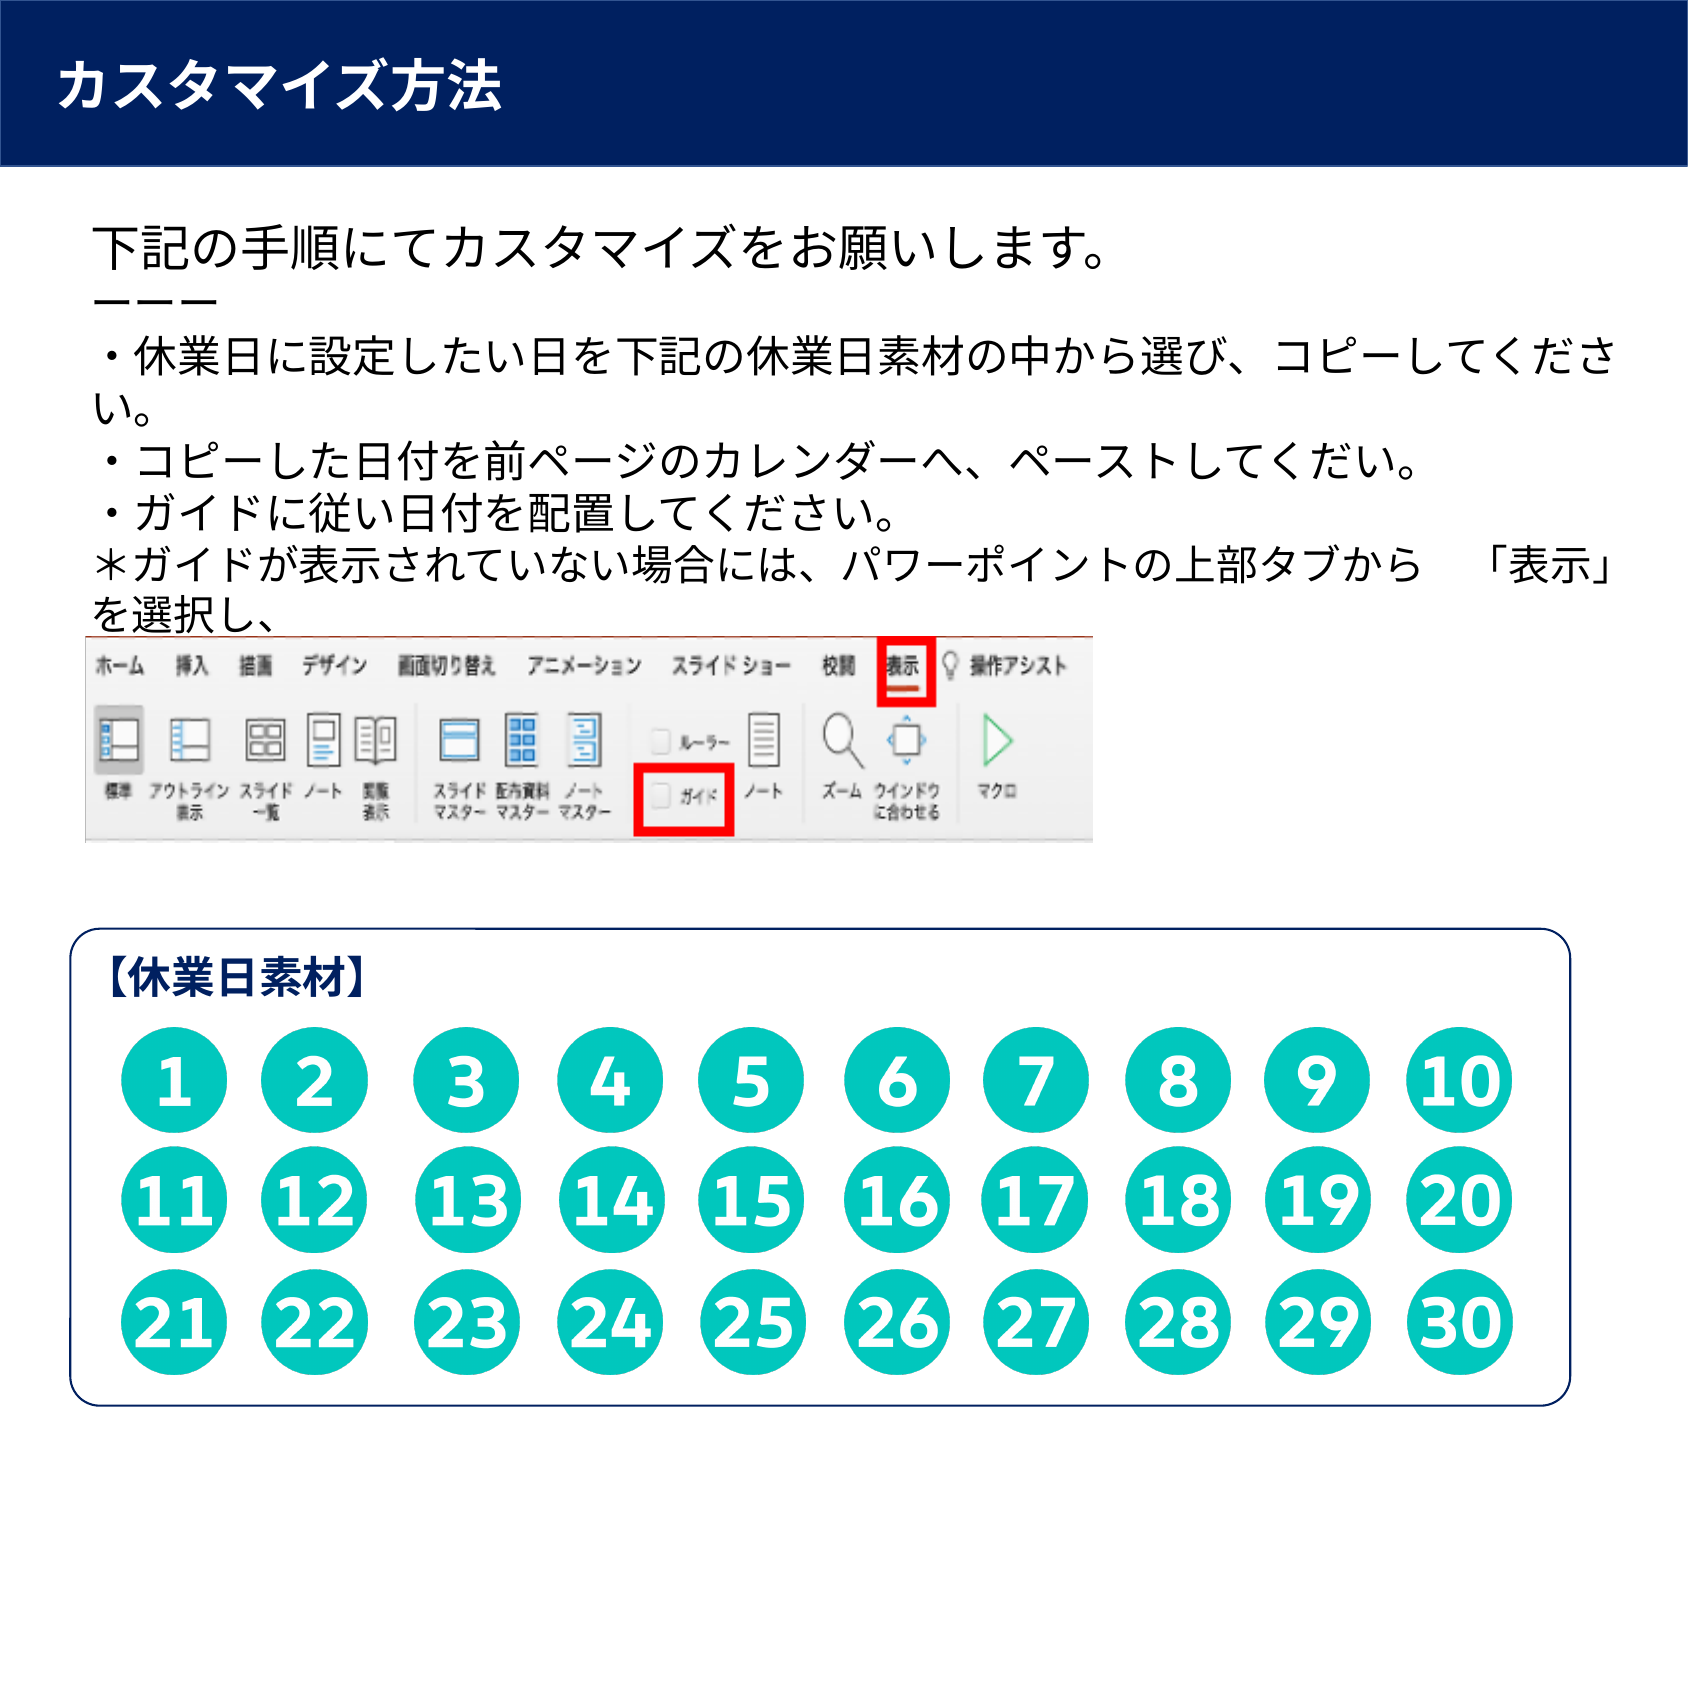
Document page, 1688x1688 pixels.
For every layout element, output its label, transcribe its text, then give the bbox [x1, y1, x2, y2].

picture [121, 1146, 227, 1253]
picture [981, 1146, 1088, 1253]
picture [415, 1146, 521, 1253]
picture [1265, 1146, 1371, 1253]
picture [1125, 1027, 1231, 1133]
text_box [0, 0, 1688, 167]
picture [1406, 1146, 1512, 1253]
picture [414, 1269, 520, 1375]
picture [844, 1269, 950, 1375]
picture [1264, 1027, 1370, 1133]
picture [1265, 1269, 1371, 1375]
picture [983, 1027, 1089, 1133]
picture [413, 1027, 519, 1133]
picture [121, 1269, 227, 1375]
picture [698, 1027, 804, 1133]
picture [261, 1146, 367, 1253]
text_box 下記の手順にてカスタマイズをお願いします。 ーーー ・休業日に設定したい日を下記の休業日素材の中から選び、コピーしてください。 ・コピーした日付を前ページのカレンダーへ、ペーストしてくだい。 ・ガイドに従い日付を配置してください。 ＊ガイドが表示されていない場合には、パワーポイントの上部タブから 「表示」を選択し、 「ガイド」にチェックを入れてください。 [75, 208, 1663, 801]
picture [261, 1027, 368, 1133]
picture [557, 1027, 663, 1133]
picture [843, 1146, 950, 1253]
text_box [69, 927, 1572, 1407]
picture [983, 1269, 1089, 1375]
picture [557, 1269, 663, 1375]
picture [844, 1027, 950, 1133]
picture [1407, 1269, 1513, 1375]
picture [121, 1027, 227, 1133]
picture [1125, 1269, 1231, 1375]
picture [700, 1269, 806, 1375]
picture [1405, 1027, 1512, 1133]
picture [1125, 1146, 1231, 1253]
text_box 【休業日素材】 [69, 942, 555, 1010]
picture [559, 1146, 665, 1253]
picture [698, 1146, 804, 1253]
text_box カスタマイズ方法 [39, 43, 1320, 126]
picture [84, 636, 1093, 843]
picture [261, 1269, 368, 1375]
